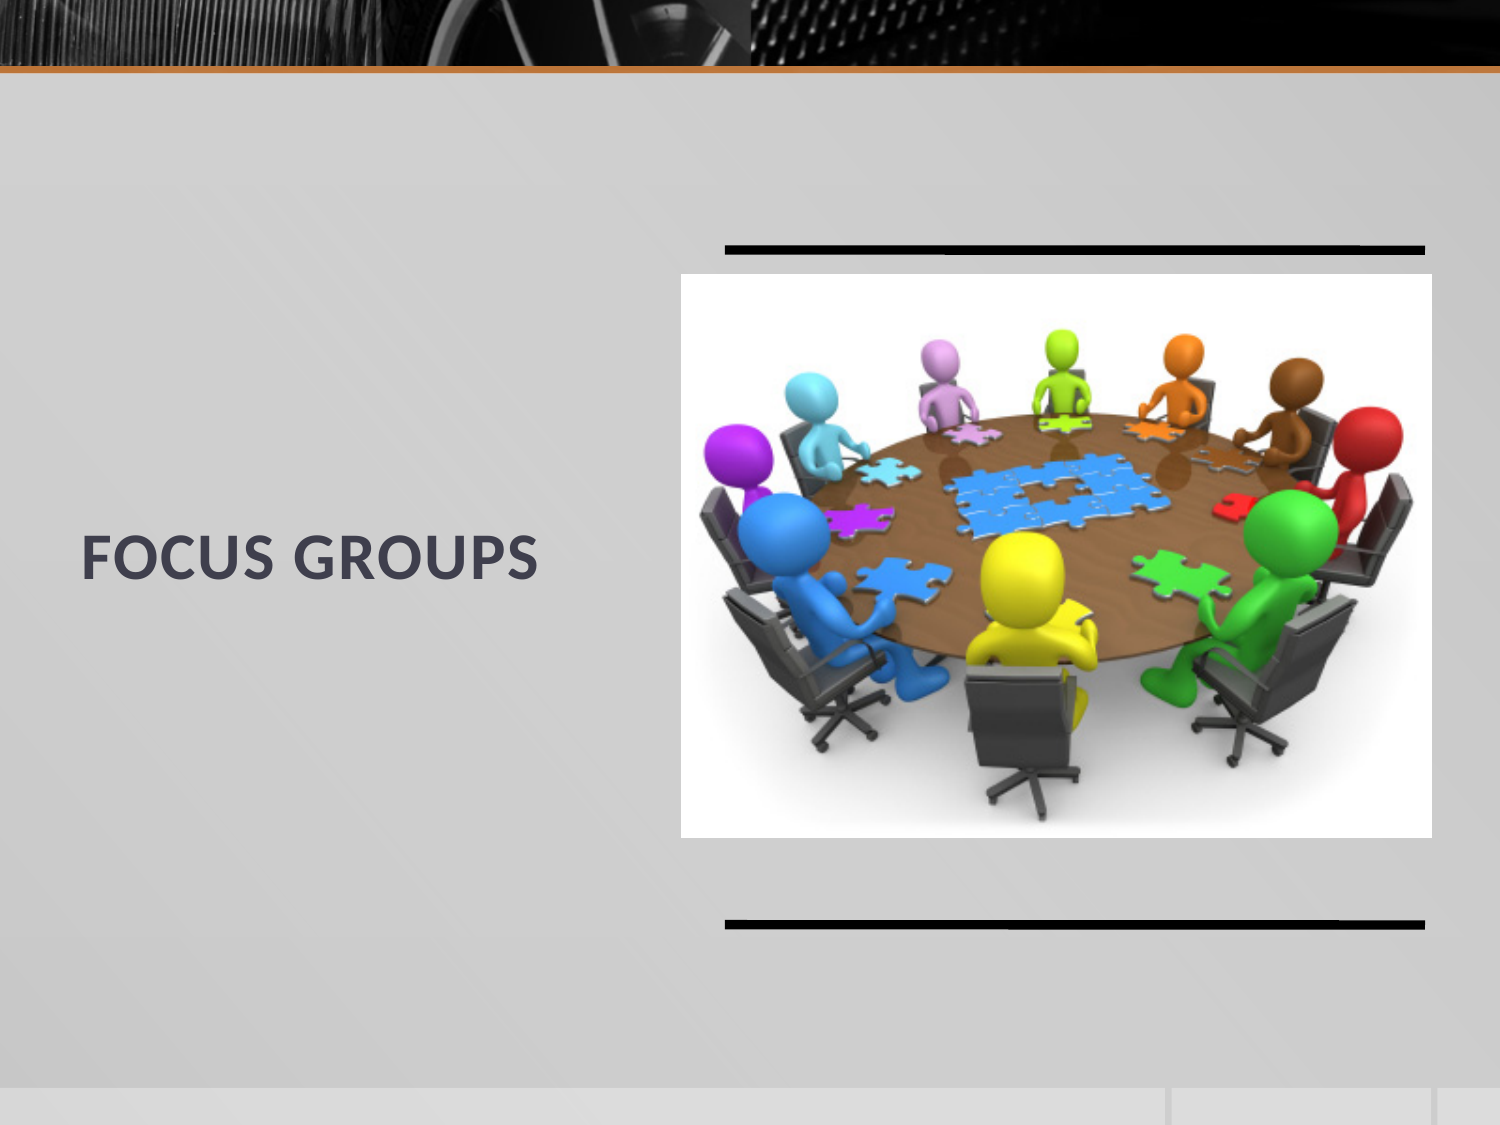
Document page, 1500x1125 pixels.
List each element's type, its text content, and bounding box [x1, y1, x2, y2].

picture [0, 0, 1500, 66]
title FOCUS GROUPS [81, 450, 677, 600]
picture [680, 274, 1432, 838]
